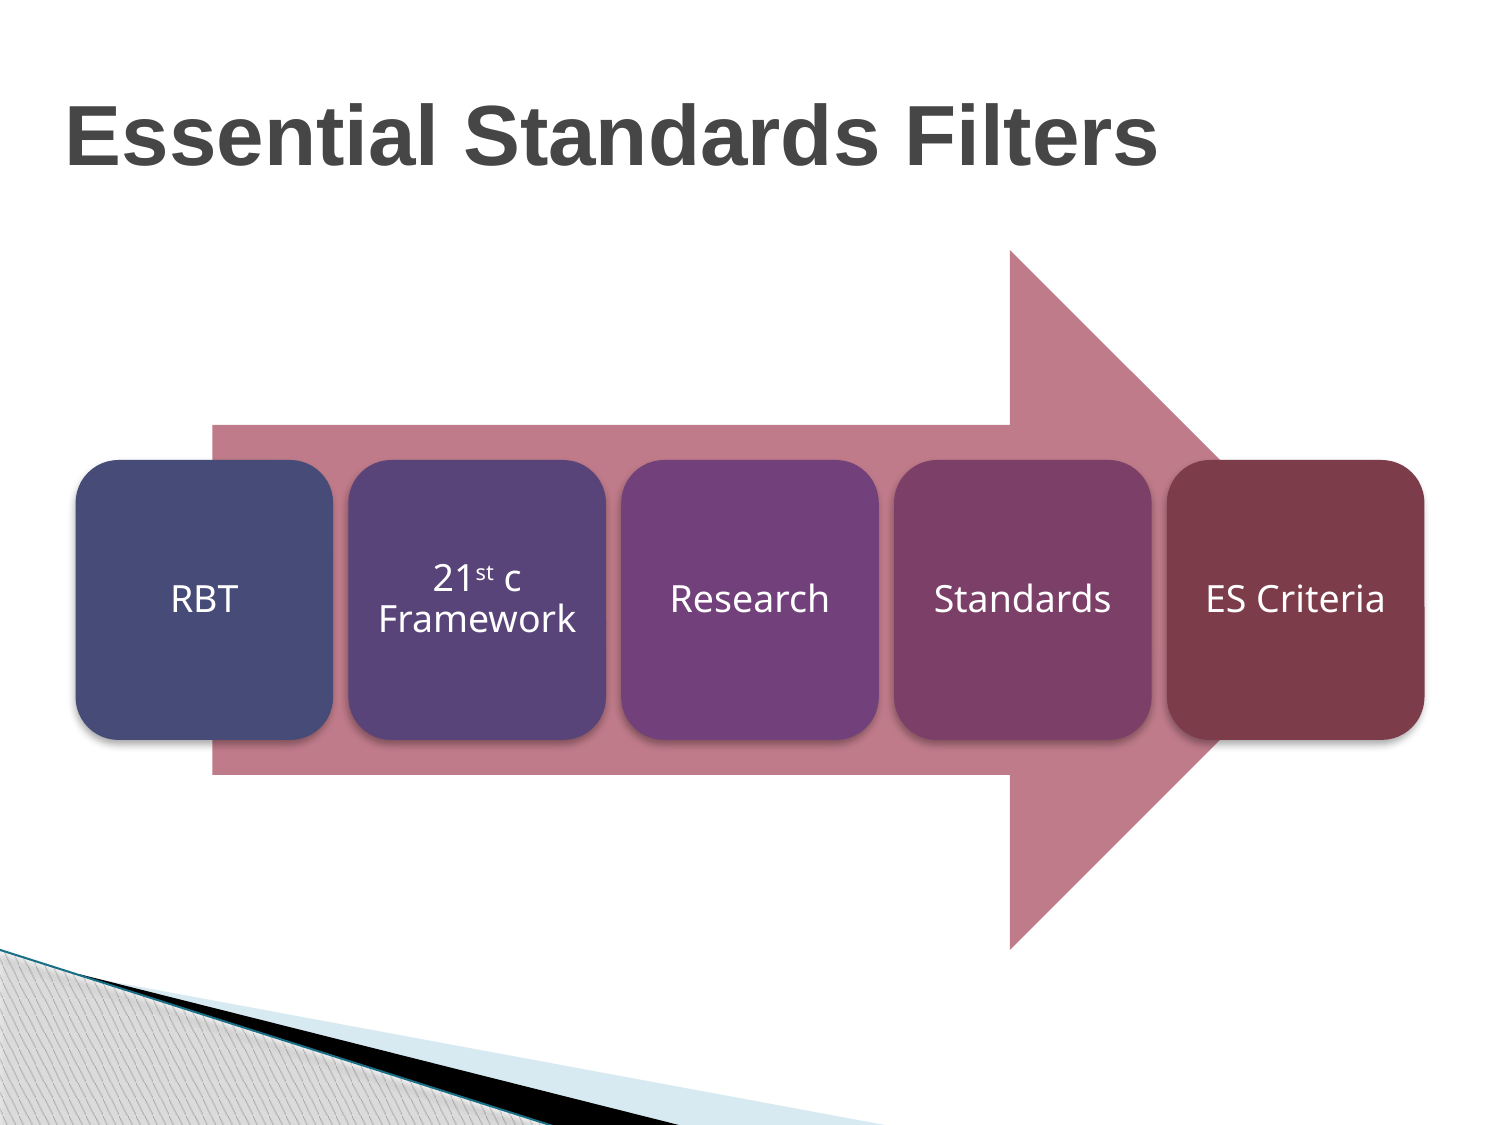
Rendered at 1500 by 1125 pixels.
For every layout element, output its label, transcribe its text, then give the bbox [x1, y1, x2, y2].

title Essential Standards Filters [50, 50, 1450, 213]
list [74, 249, 1426, 951]
